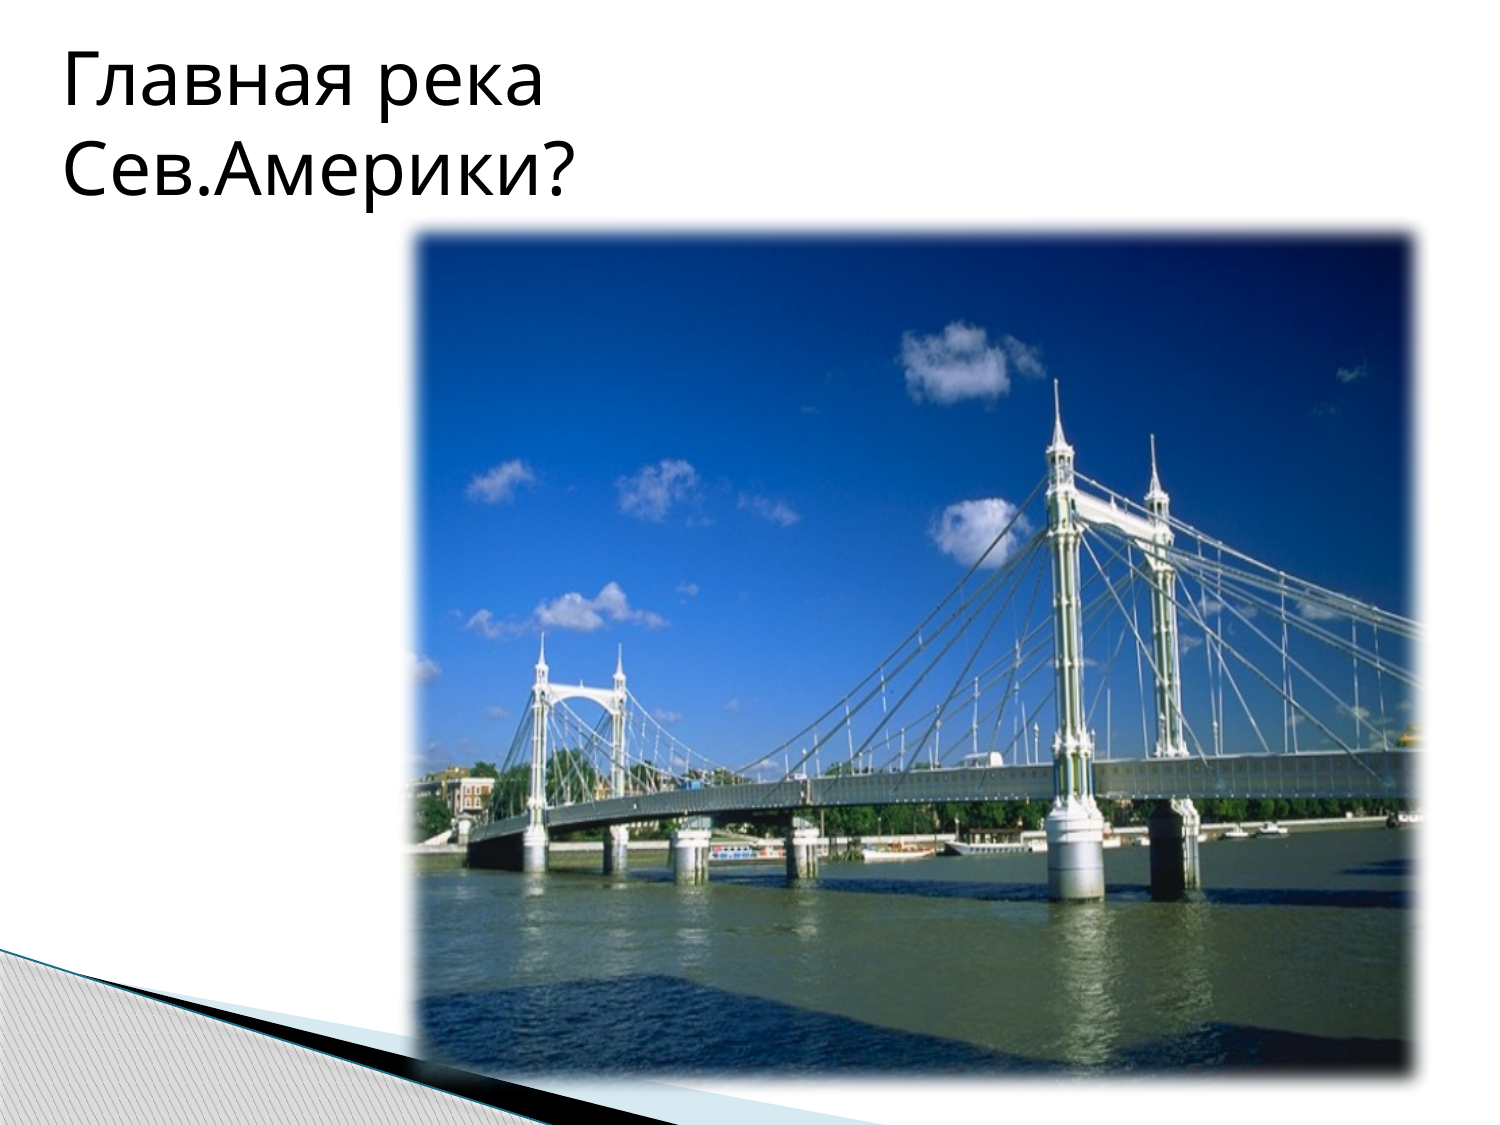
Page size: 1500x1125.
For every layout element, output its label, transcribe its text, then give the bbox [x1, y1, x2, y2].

text_box Главная река Сев.Америки? [46, 23, 610, 219]
picture [398, 214, 1432, 1096]
